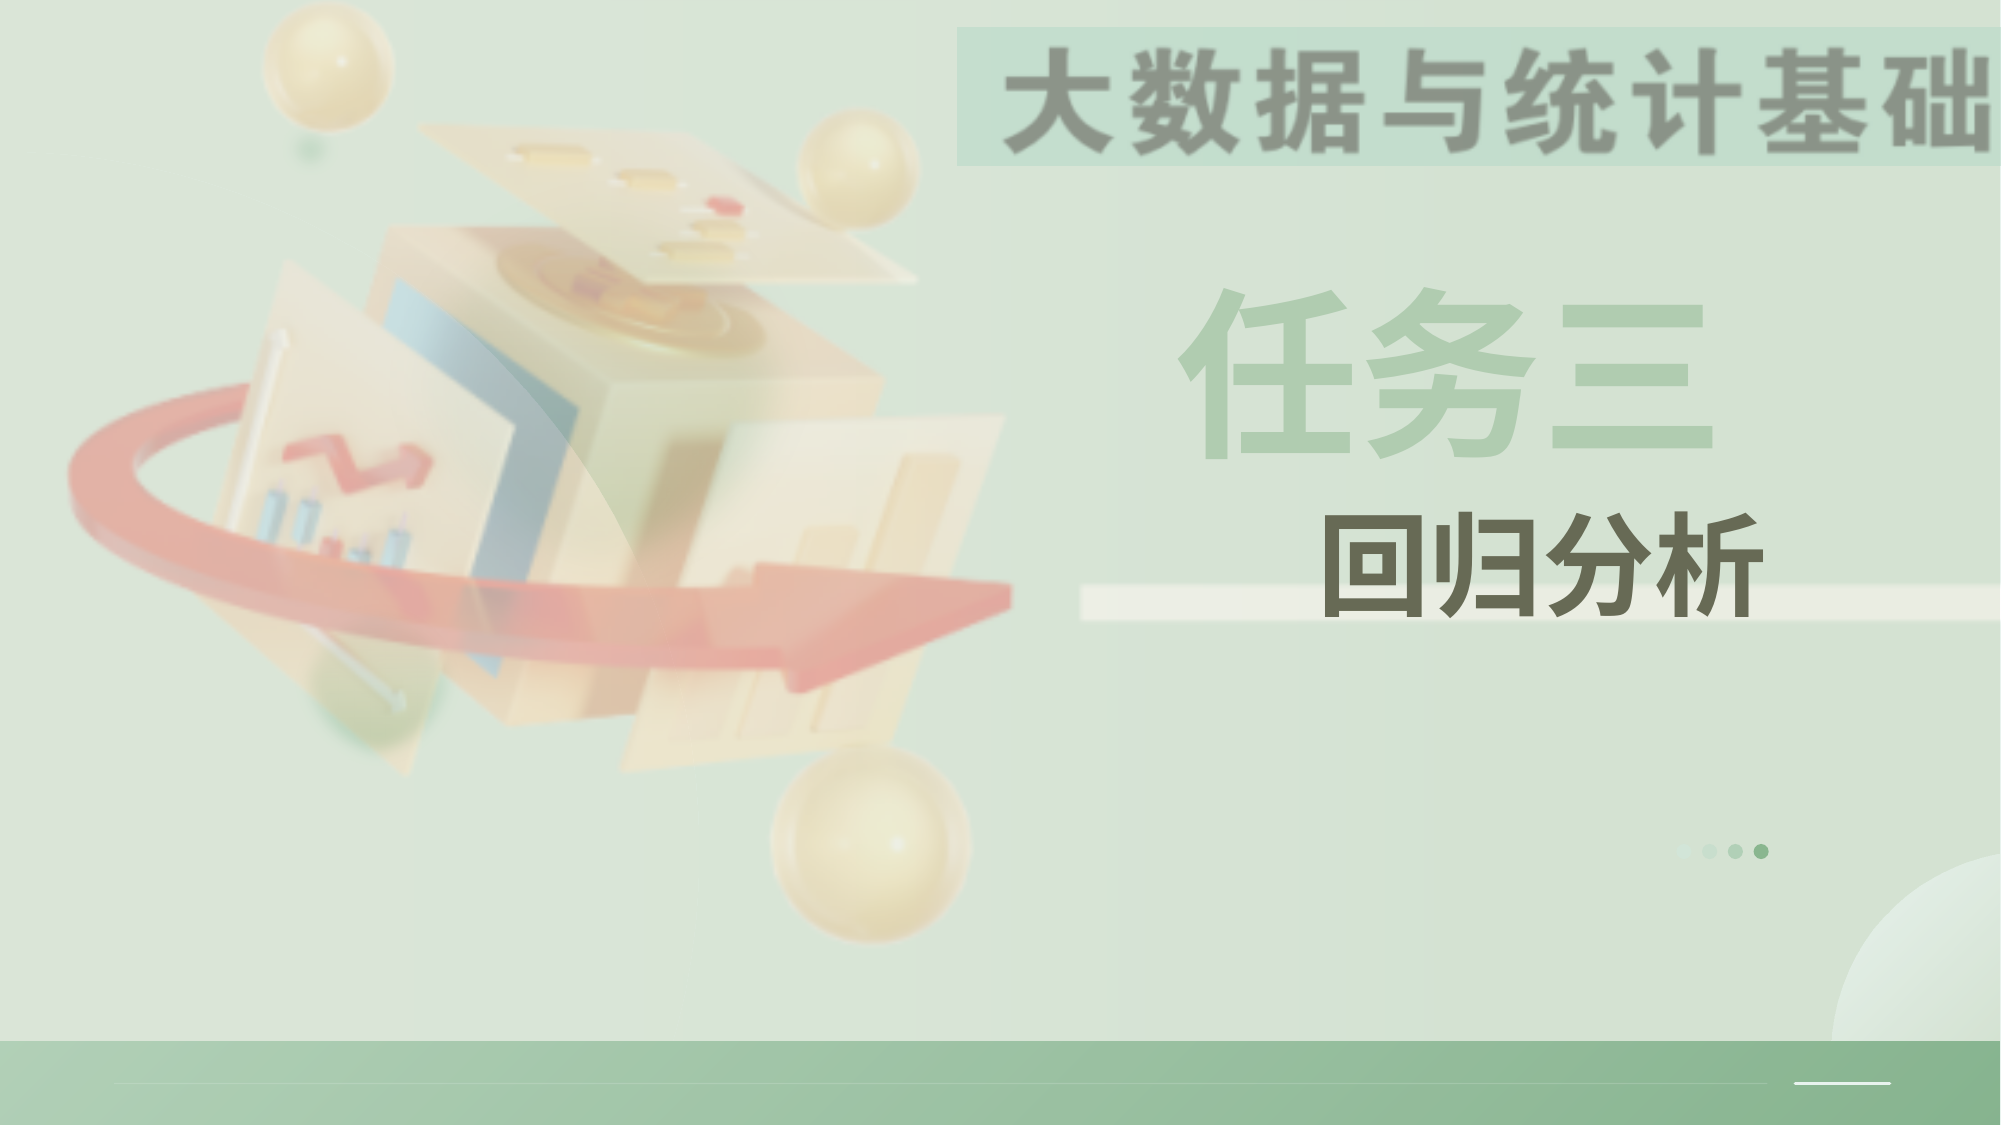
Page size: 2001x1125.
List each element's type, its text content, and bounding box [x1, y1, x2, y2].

title 回归分析 [800, 495, 1768, 678]
list 任务三 [870, 182, 1767, 480]
